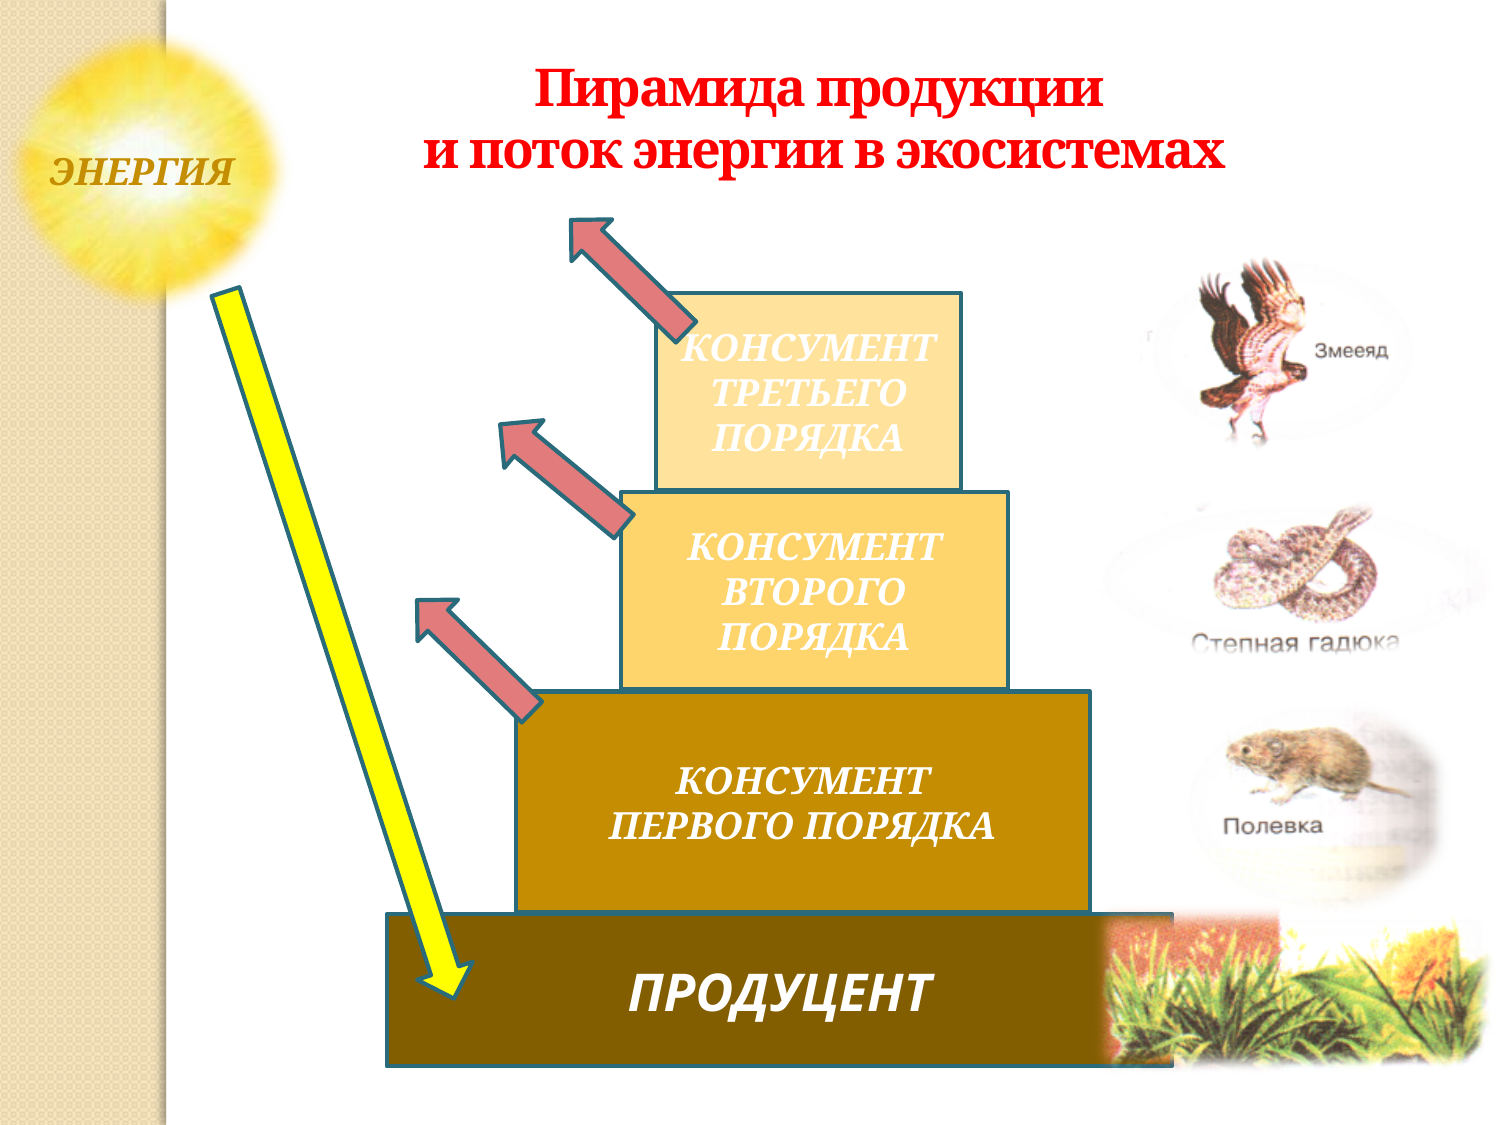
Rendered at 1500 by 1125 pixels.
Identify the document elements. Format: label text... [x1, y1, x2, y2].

picture [1135, 244, 1432, 459]
picture [1088, 689, 1500, 1080]
text_box КОНСУМЕНТ ВТОРОГО ПОРЯДКА [619, 490, 1010, 691]
text_box [568, 217, 699, 345]
text_box КОНСУМЕНТ ПЕРВОГО ПОРЯДКА [514, 689, 1092, 914]
text_box ПРОДУЦЕНТ [385, 912, 1081, 1068]
text_box КОНСУМЕНТ ТРЕТЬЕГО ПОРЯДКА [654, 291, 963, 492]
picture [0, 23, 294, 317]
text_box [219, 329, 475, 1001]
text_box Пирамида продукции и поток энергии в экосистемах [300, 46, 1500, 163]
picture [1083, 490, 1500, 670]
text_box [414, 597, 545, 725]
text_box [498, 418, 636, 541]
